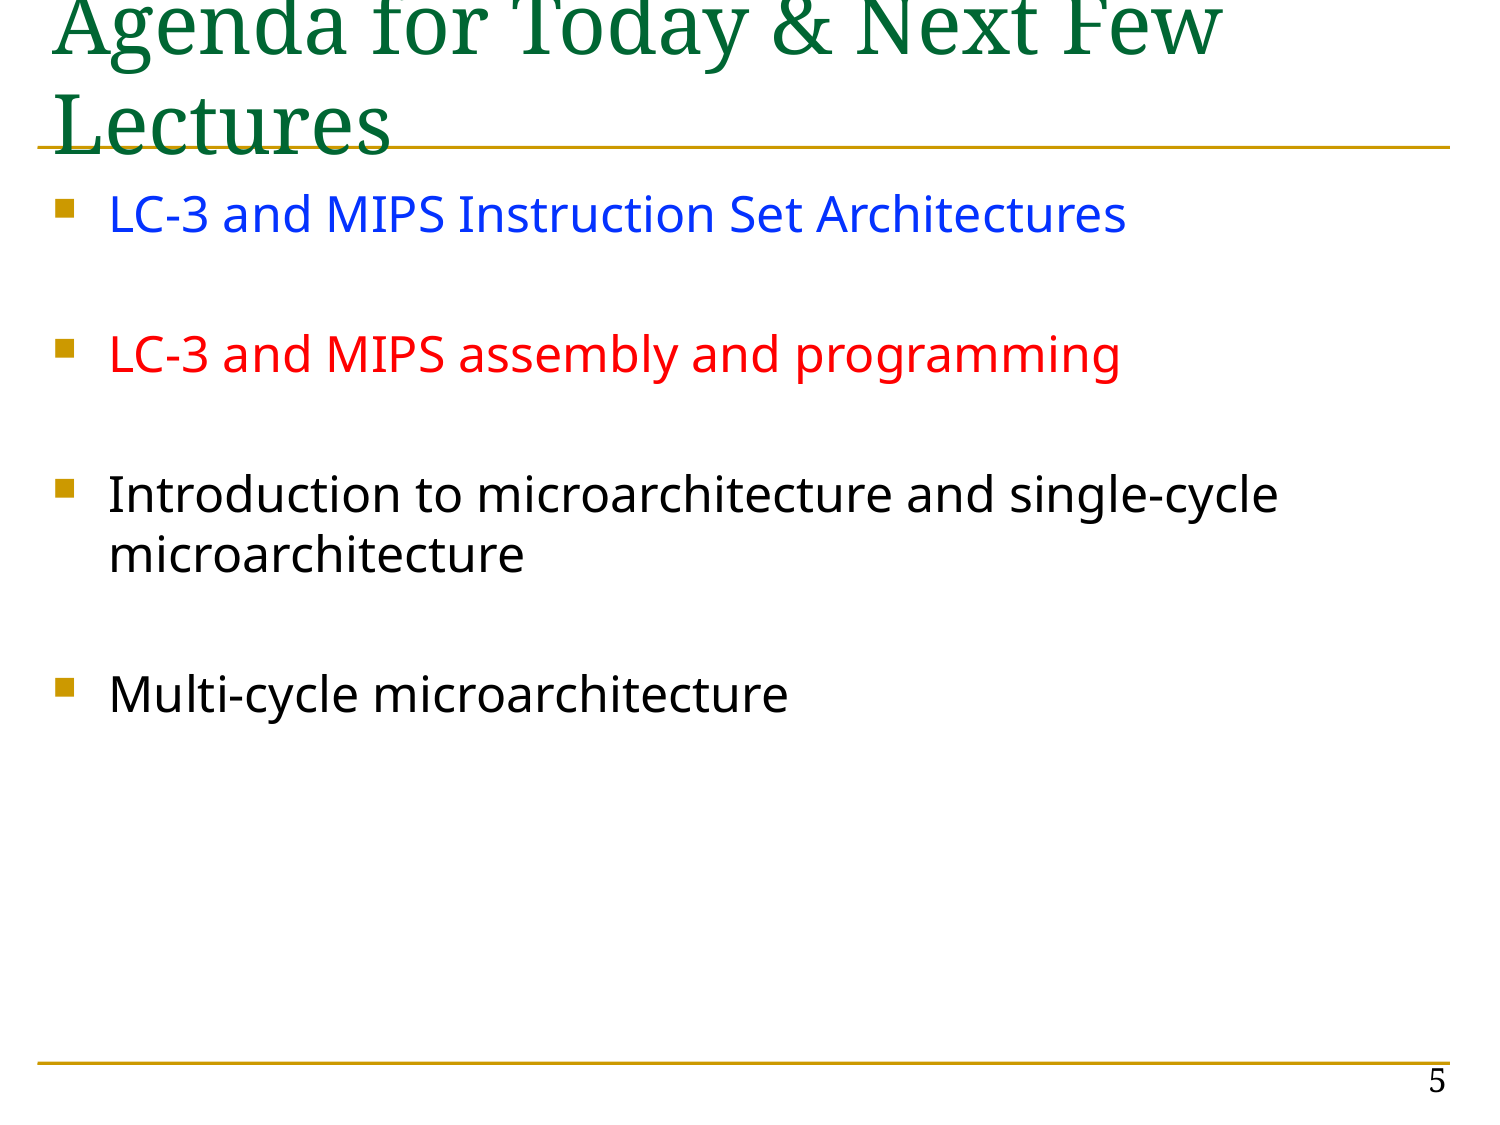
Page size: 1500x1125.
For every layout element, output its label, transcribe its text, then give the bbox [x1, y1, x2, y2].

list LC-3 and MIPS Instruction Set Architectures LC-3 and MIPS assembly and programming Introduction to microarchitecture and single-cycle microarchitecture Multi-cycle microarchitecture [37, 174, 1450, 1088]
slide_number 5 [1111, 1036, 1462, 1112]
title Agenda for Today & Next Few Lectures [37, 0, 1450, 143]
